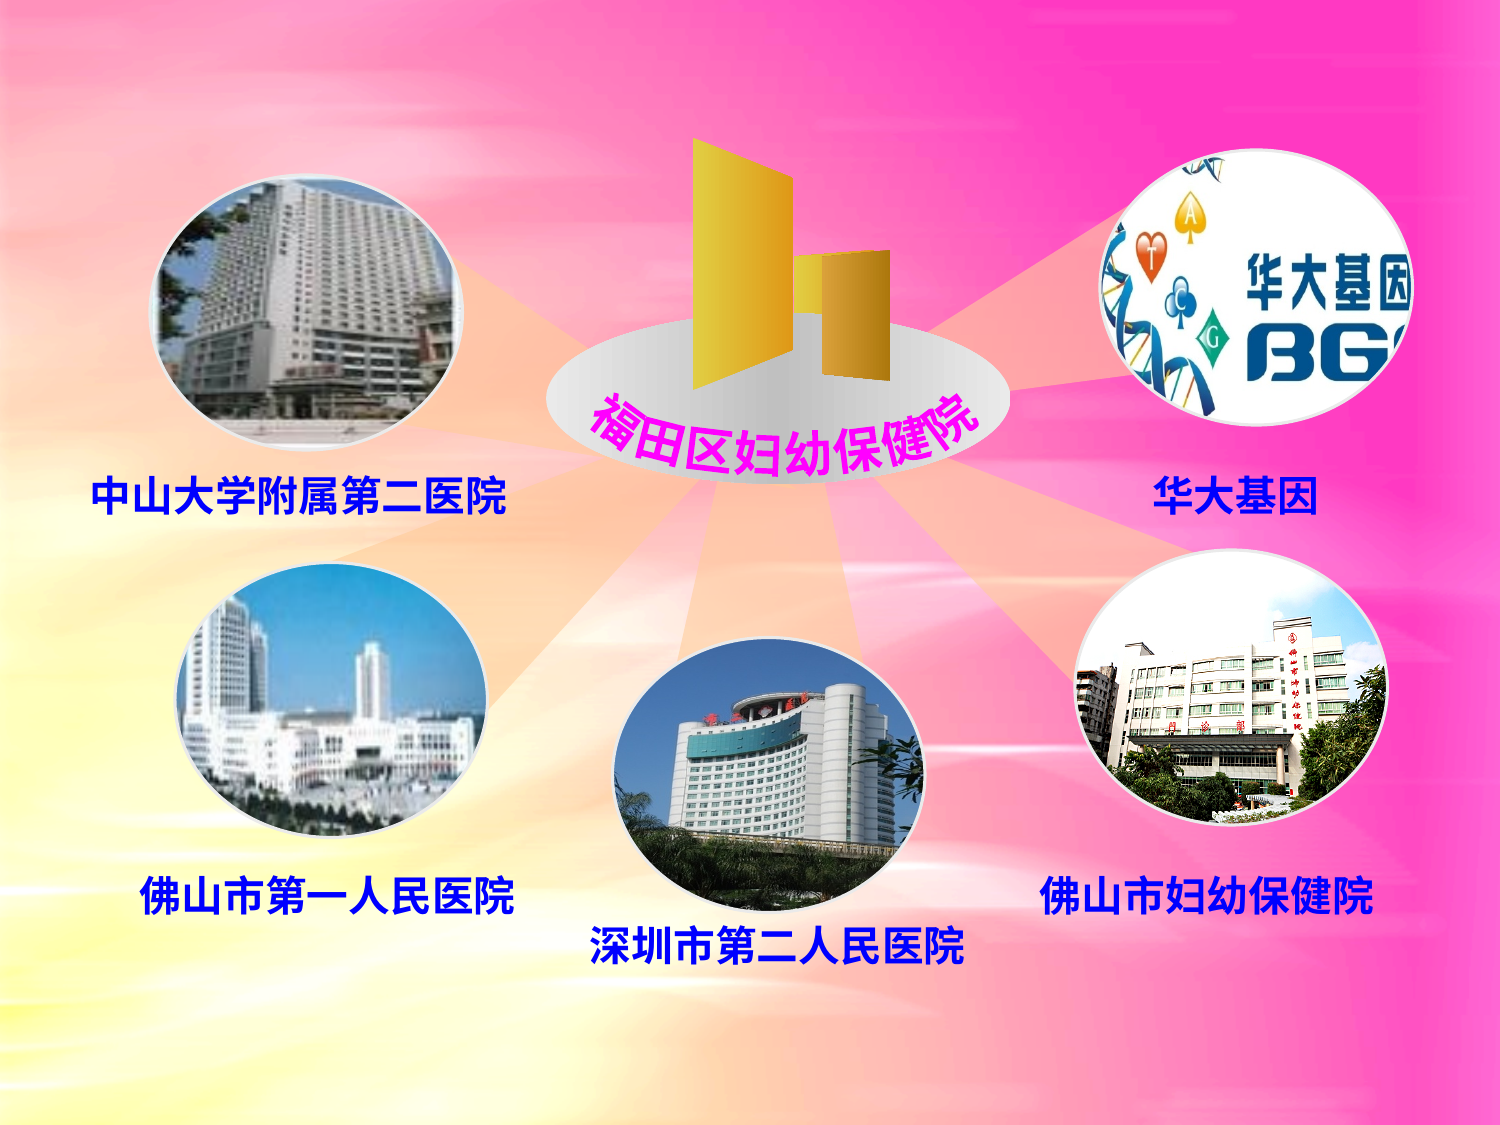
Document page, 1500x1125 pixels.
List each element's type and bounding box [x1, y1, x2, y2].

picture [0, 0, 1500, 1125]
text_box [545, 137, 1011, 485]
